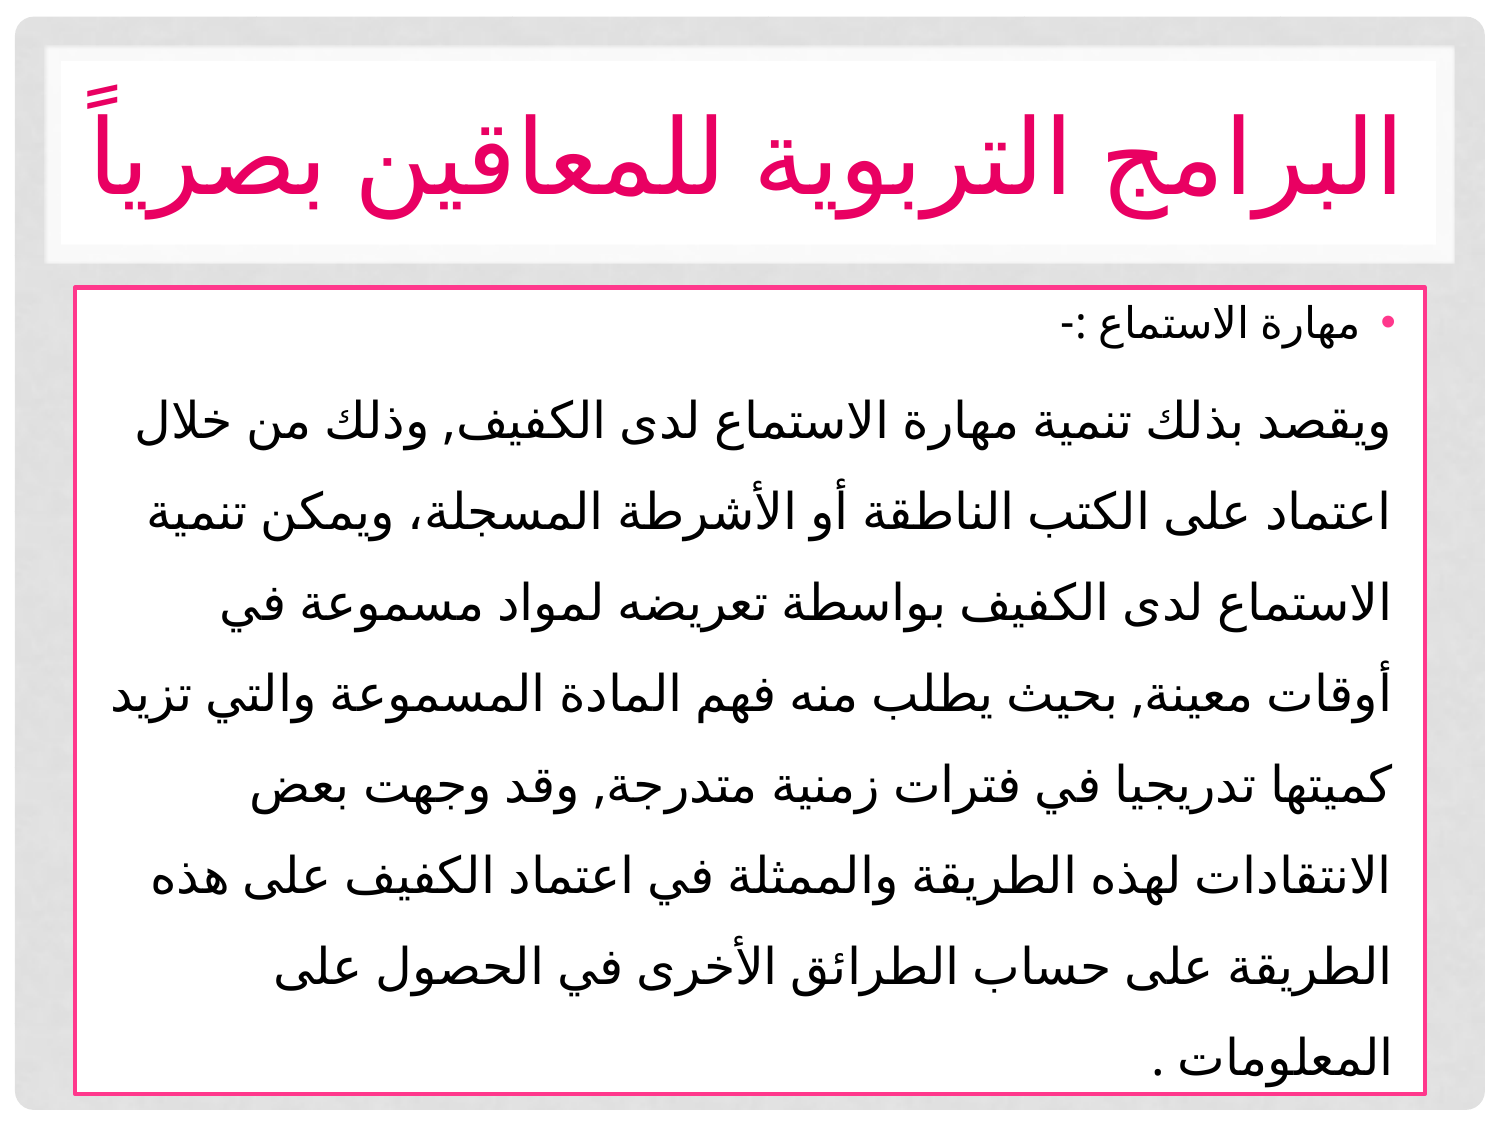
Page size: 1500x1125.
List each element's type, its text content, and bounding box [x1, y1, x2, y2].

list مهارة الاستماع :- ويقصد بذلك تنمية مهارة الاستماع لدى الكفيف, وذلك من خلال اعتماد على الكتب الناطقة أو الأشرطة المسجلة، ويمكن تنمية الاستماع لدى الكفيف بواسطة تعريضه لمواد مسموعة في أوقات معينة, بحيث يطلب منه فهم المادة المسموعة والتي تزيد كميتها تدريجيا في فترات زمنية متدرجة, وقد وجهت بعض الانتقادات لهذه الطريقة والممثلة في اعتماد الكفيف على هذه الطريقة على حساب الطرائق الأخرى في الحصول على المعلومات . [73, 285, 1427, 1096]
title البرامج التربوية للمعاقين بصرياً [69, 66, 1425, 238]
